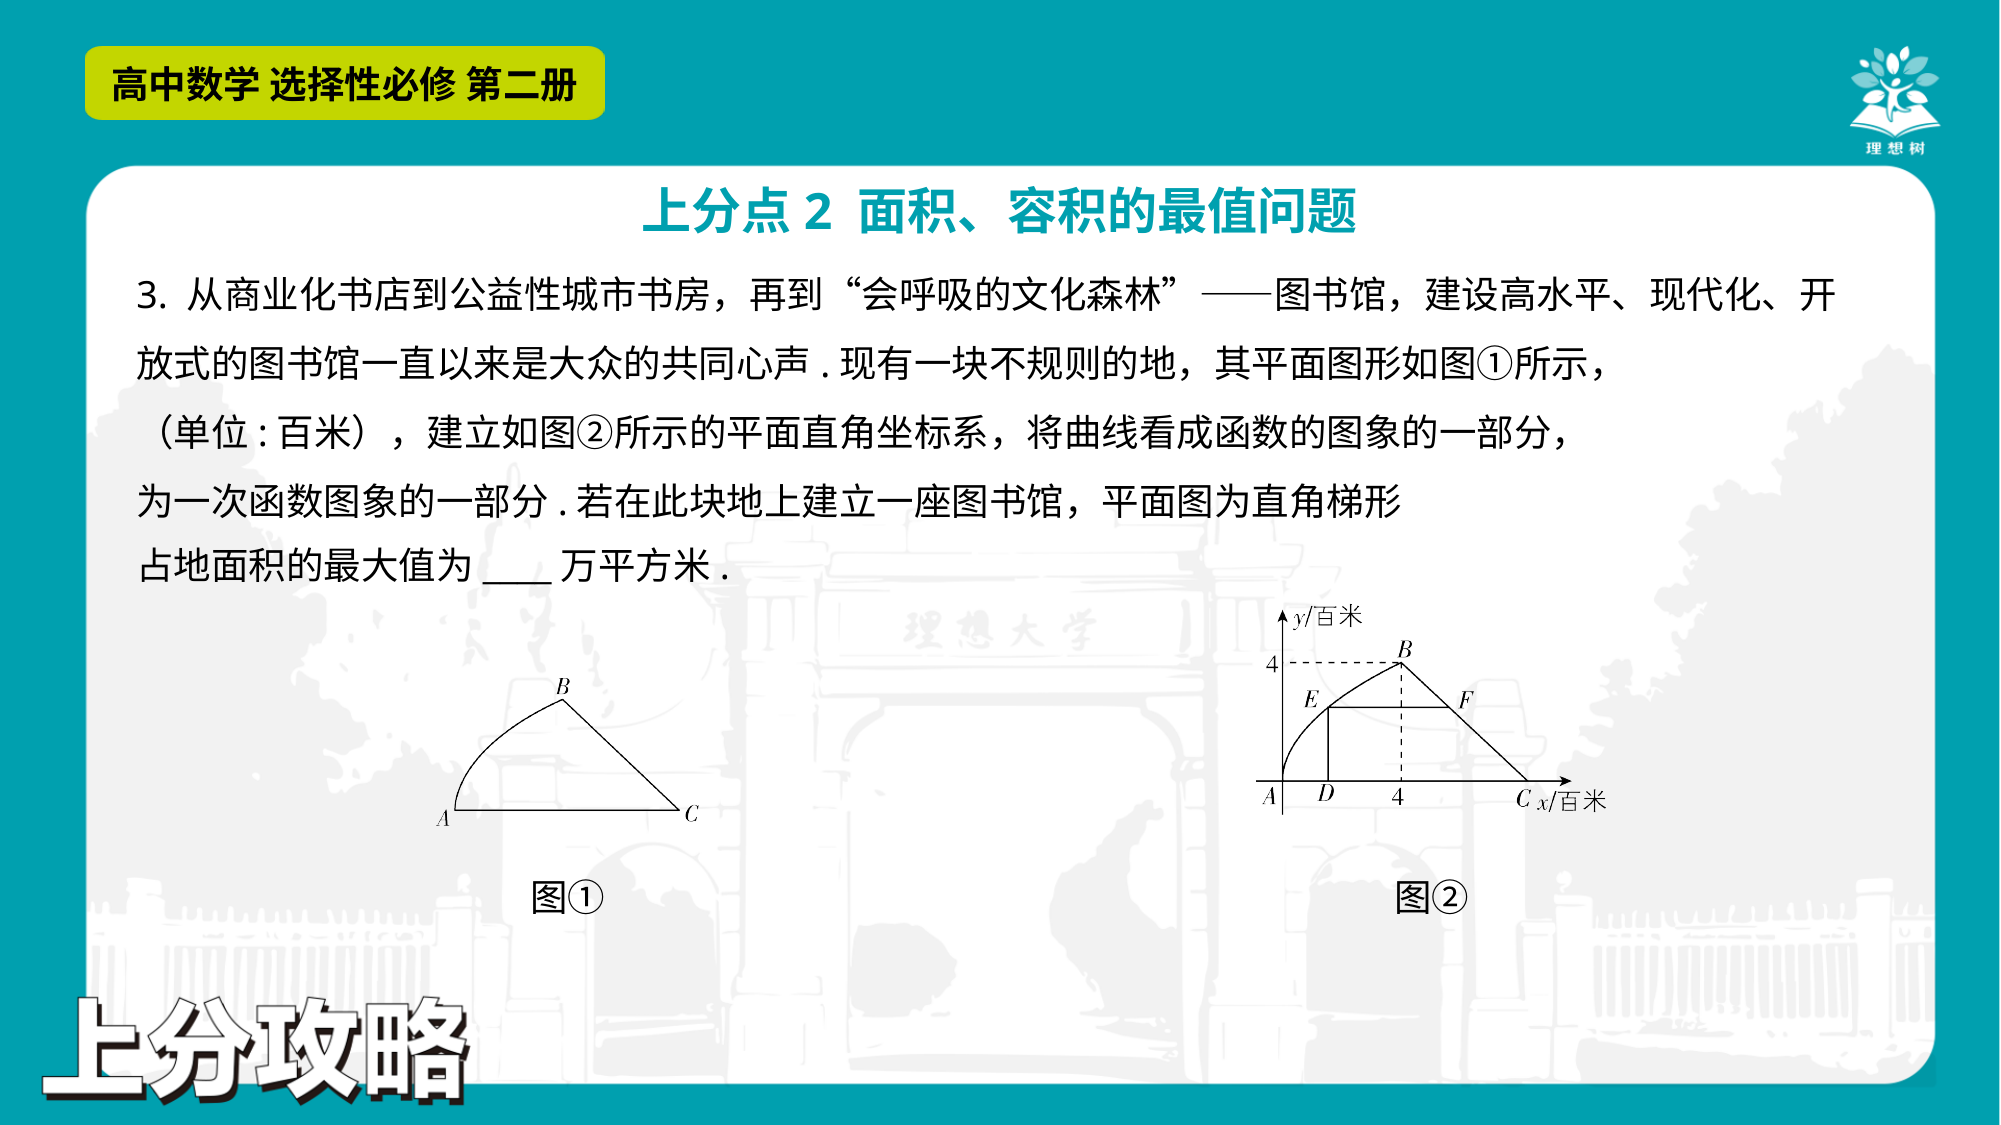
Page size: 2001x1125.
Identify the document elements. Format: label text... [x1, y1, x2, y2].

text_box 图① [525, 854, 610, 981]
picture [0, 0, 2000, 1125]
text_box 图② [1389, 854, 1474, 981]
